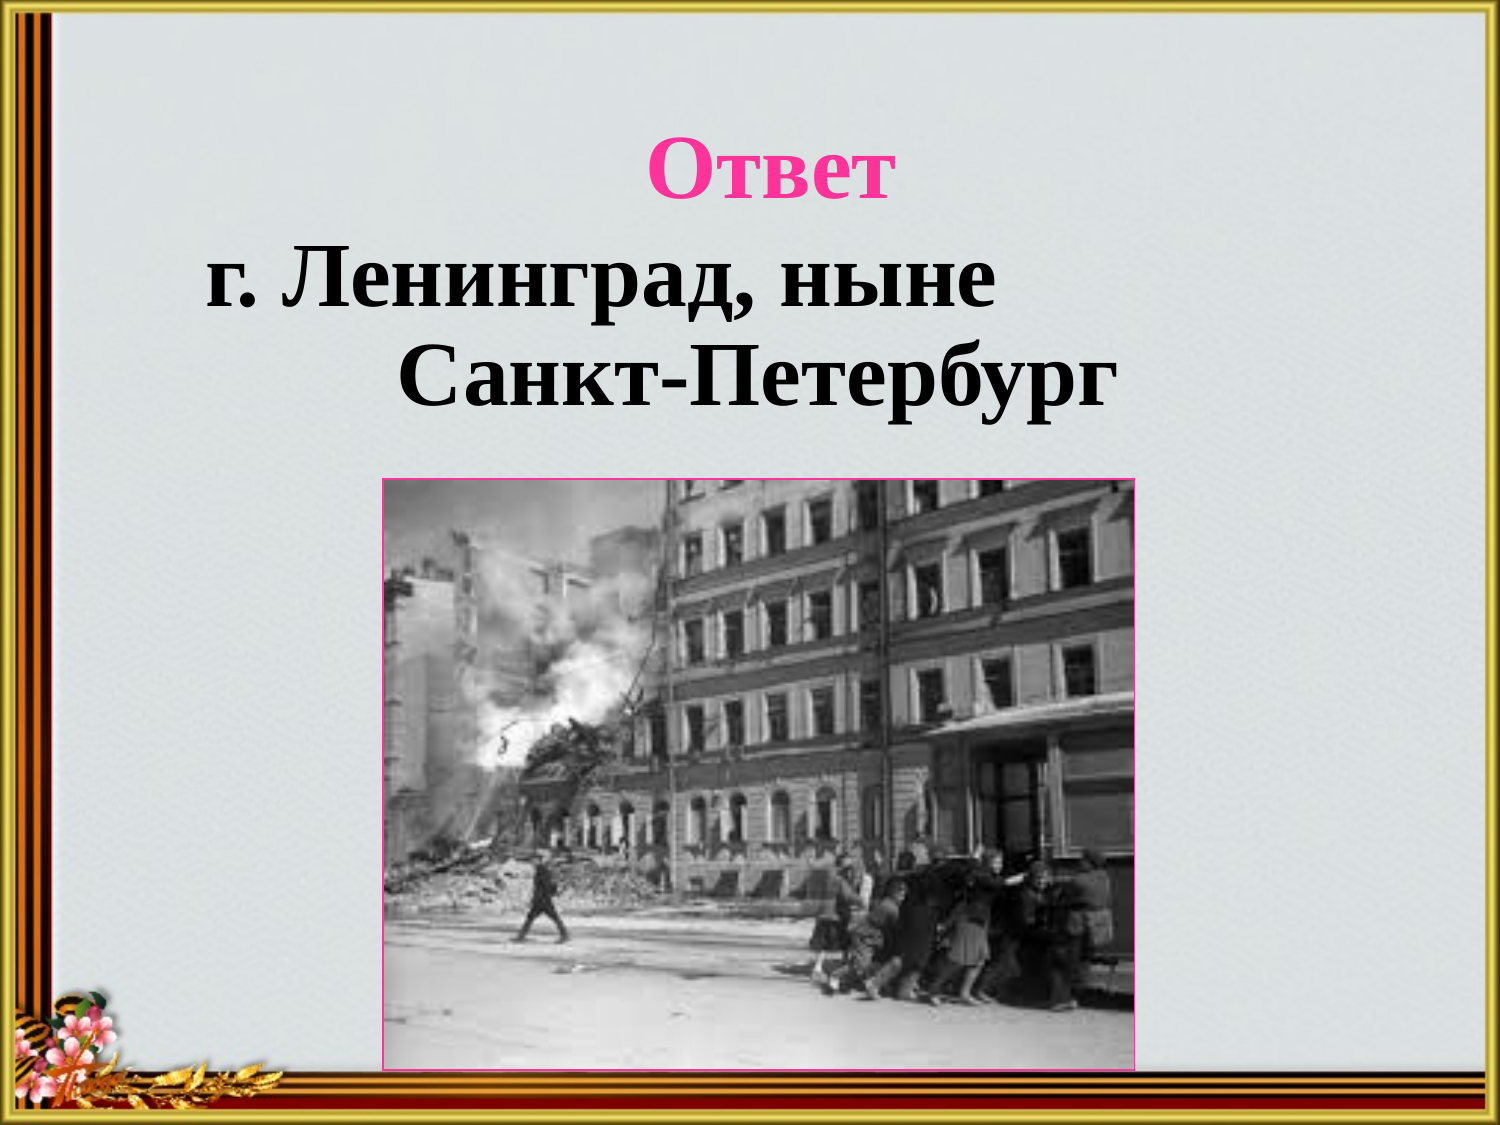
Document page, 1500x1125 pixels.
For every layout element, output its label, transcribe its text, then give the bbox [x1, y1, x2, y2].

picture [0, 0, 1500, 1125]
title Ответ [82, 59, 1460, 278]
list г. Ленинград, ныне Санкт-Петербург [64, 220, 1415, 963]
